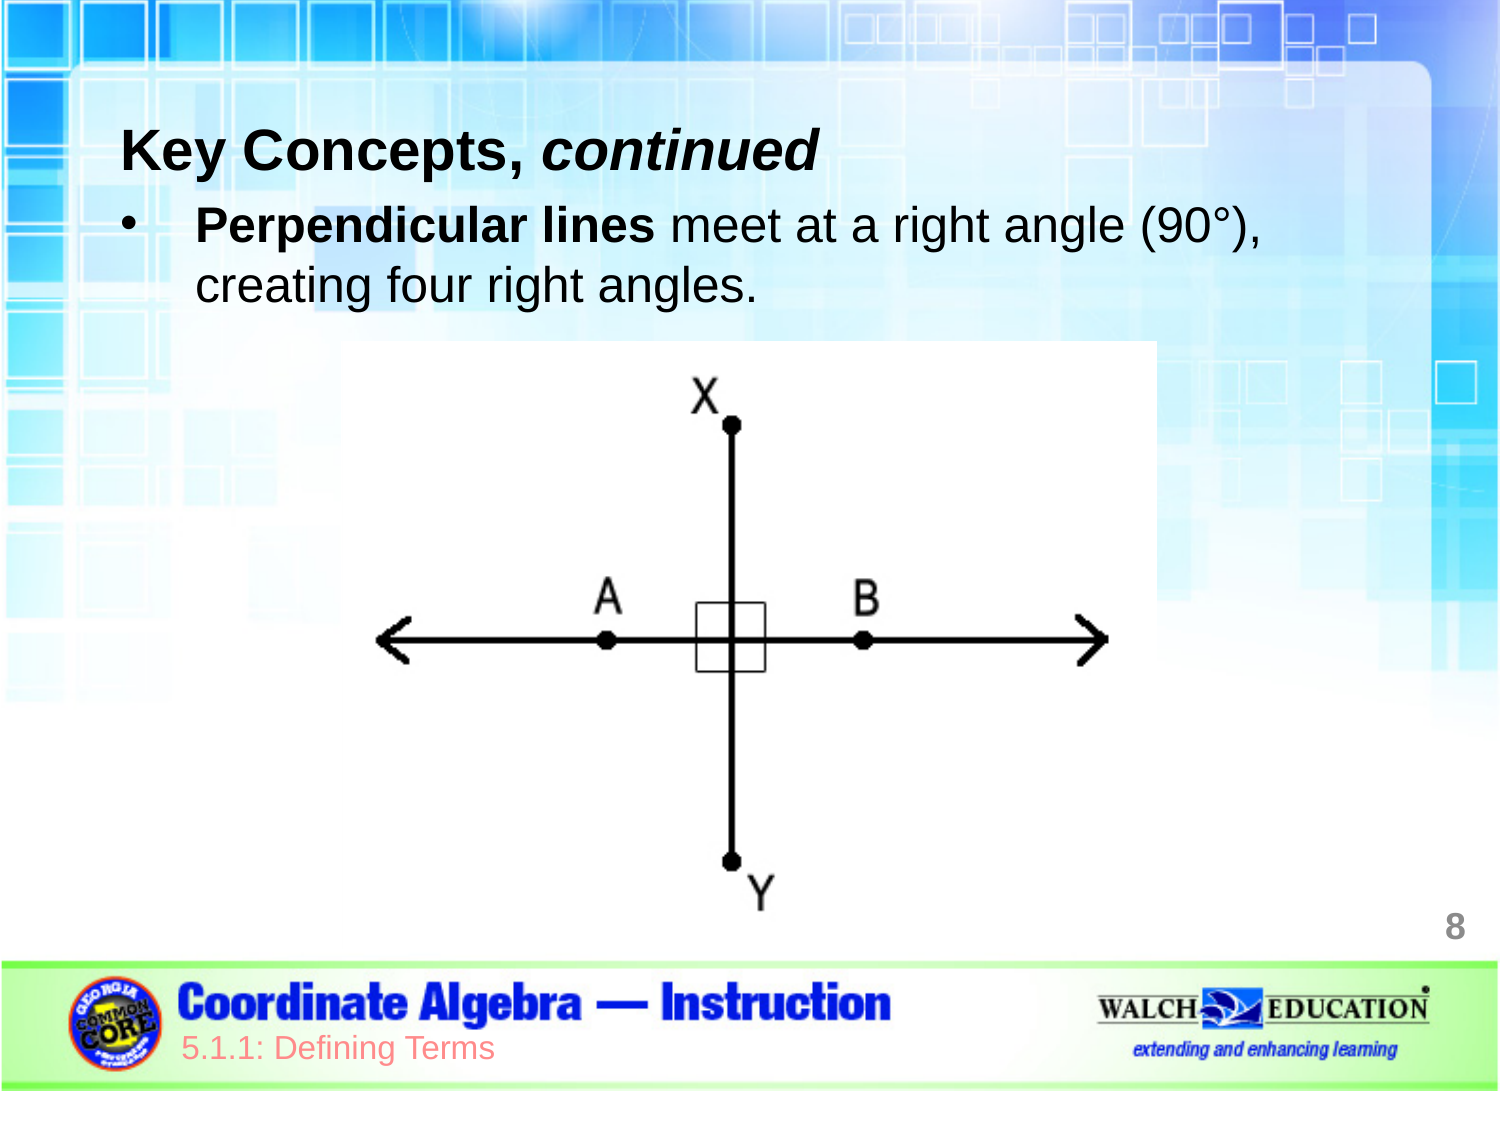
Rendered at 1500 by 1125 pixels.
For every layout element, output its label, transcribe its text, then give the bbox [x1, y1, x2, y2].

picture [1, 0, 1500, 1091]
subtitle Key Concepts, continued Perpendicular lines meet at a right angle (90°), creating four right angles. [105, 105, 1394, 925]
footer 5.1.1: Defining Terms [166, 1024, 1080, 1069]
slide_number 8 [1361, 901, 1481, 949]
